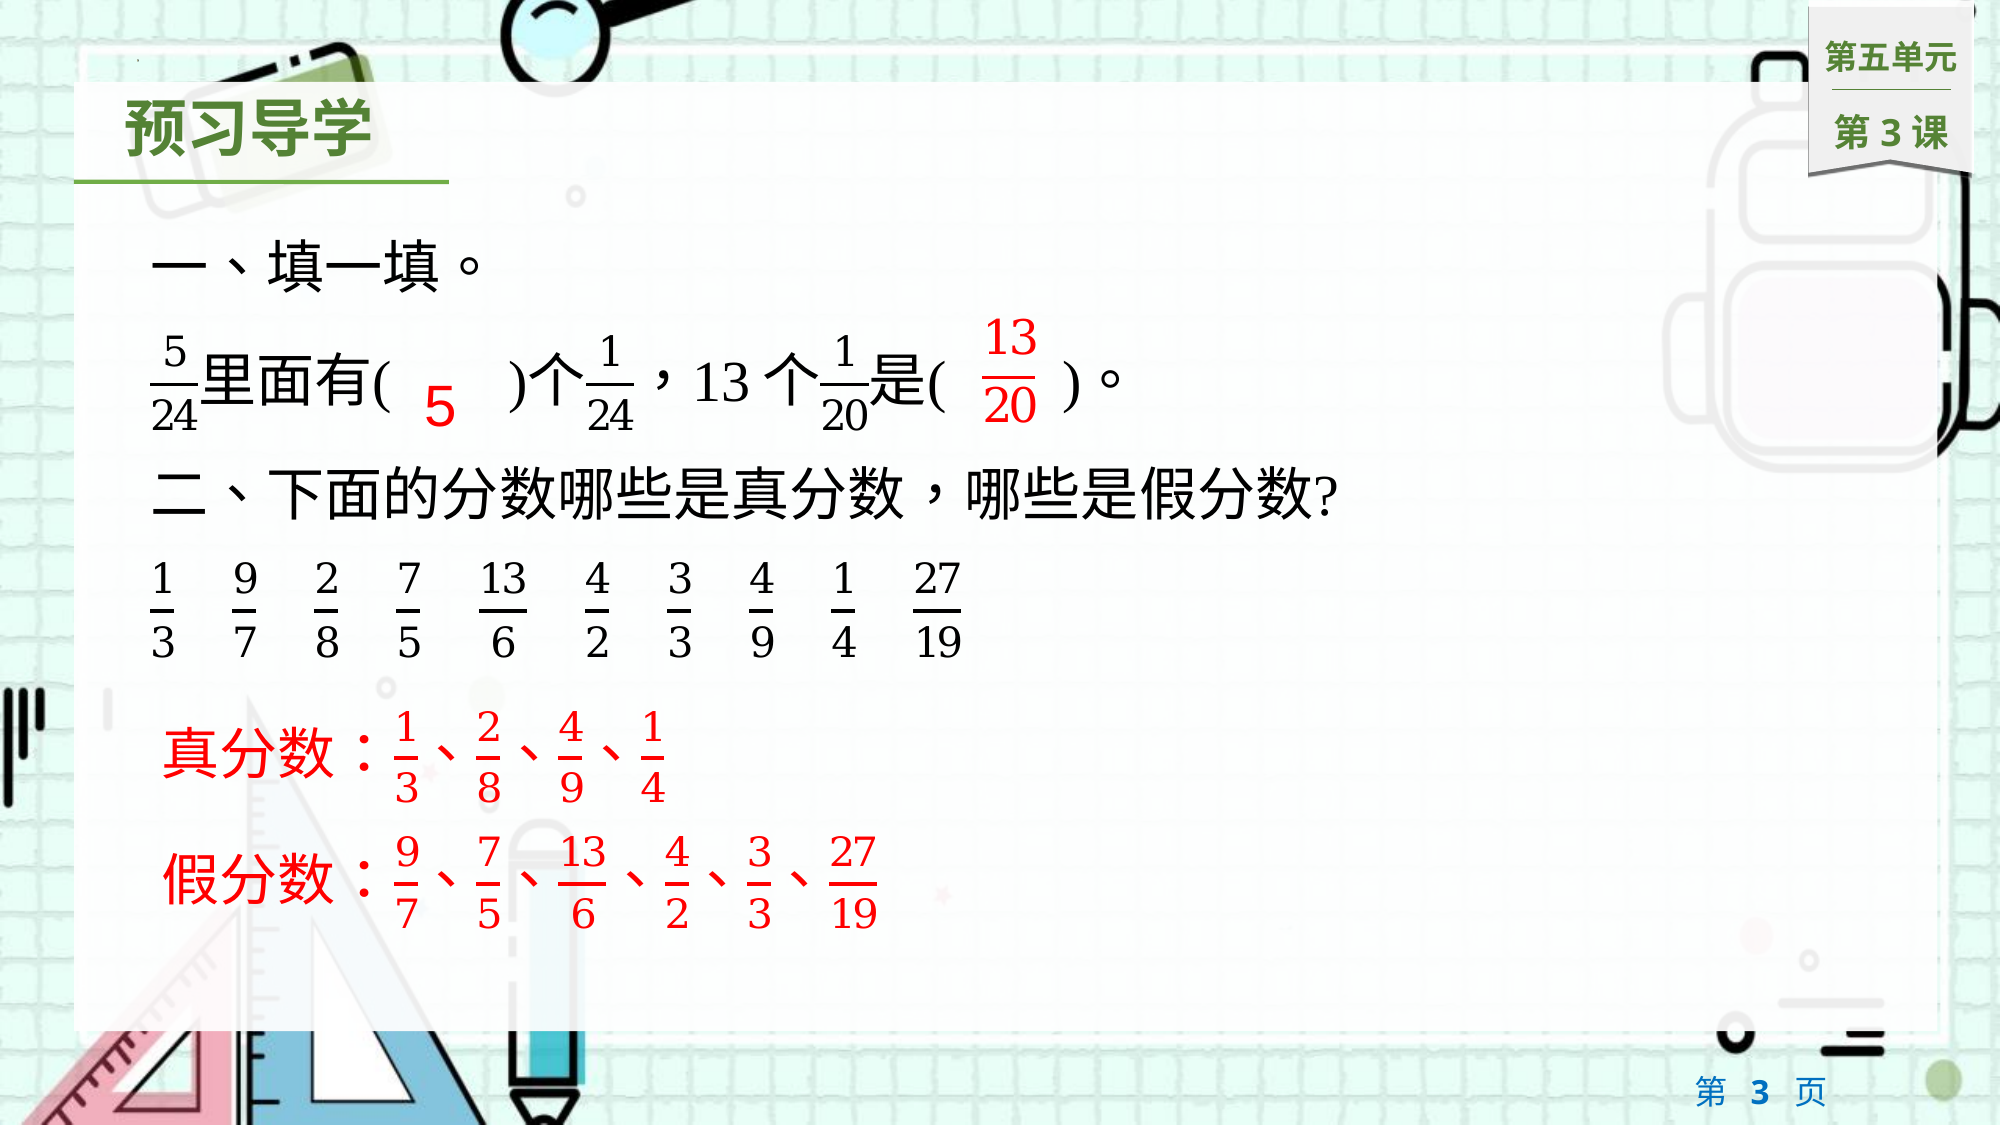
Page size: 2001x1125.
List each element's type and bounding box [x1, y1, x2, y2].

picture [0, 0, 2000, 1125]
text_box [149, 218, 1888, 800]
text_box [929, 307, 1089, 433]
text_box [161, 692, 1874, 977]
picture [1938, 168, 1971, 176]
